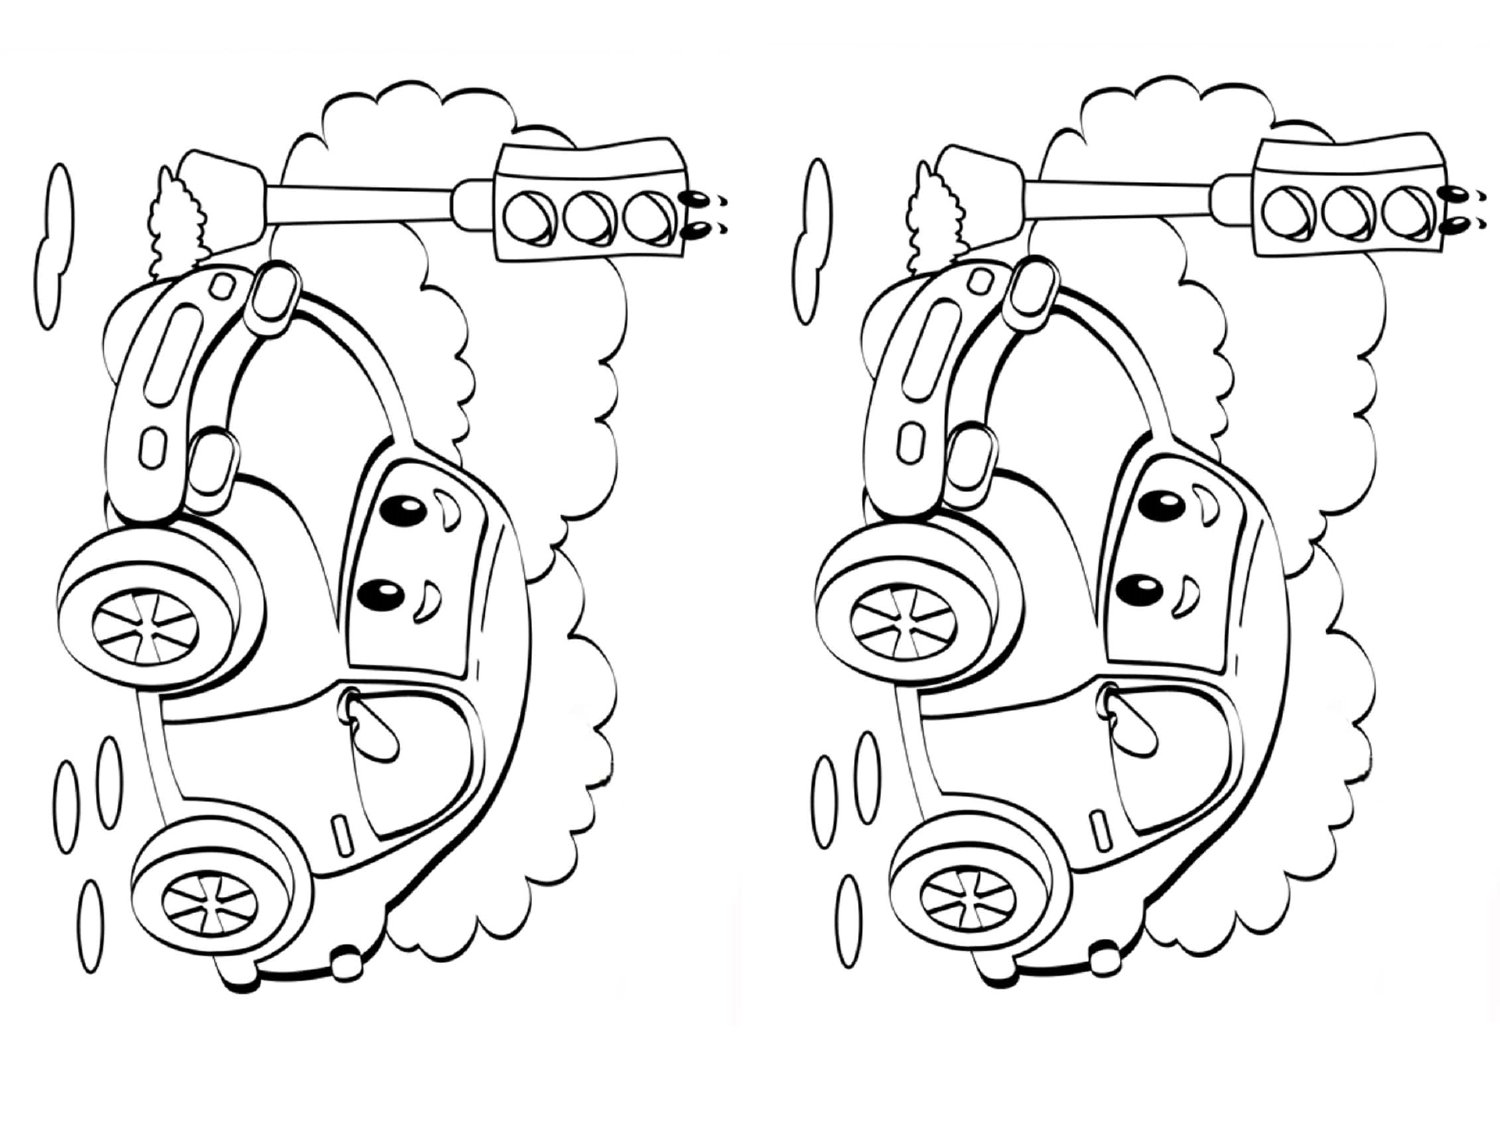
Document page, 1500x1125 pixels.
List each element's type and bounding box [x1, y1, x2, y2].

picture [0, 45, 1500, 1027]
